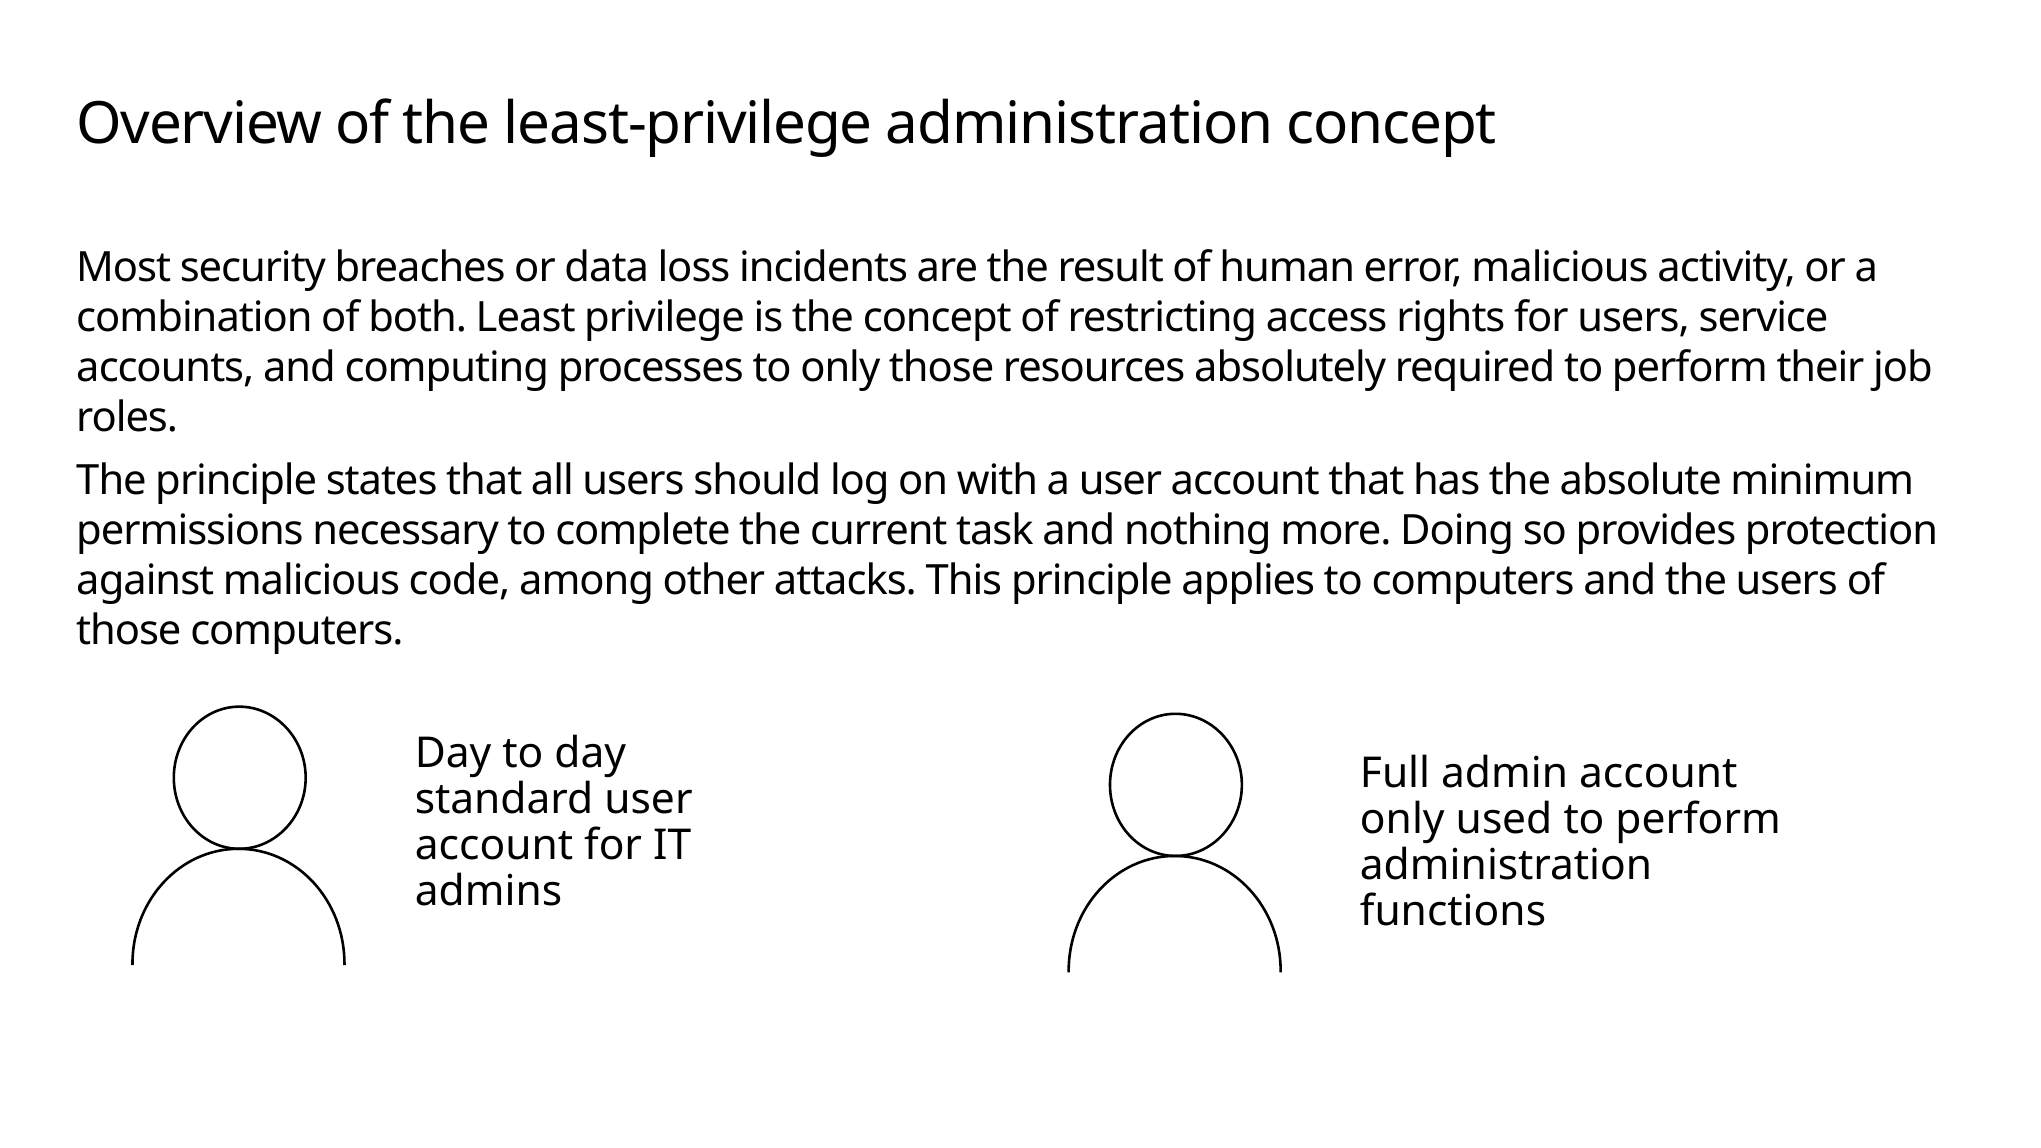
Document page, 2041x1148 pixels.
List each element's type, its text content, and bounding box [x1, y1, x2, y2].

text_box [132, 706, 345, 964]
text_box Day to day standard user account for IT admins [384, 706, 775, 939]
list Most security breaches or data loss incidents are the result of human error, malicious activity, or a combination of both. Least privilege is the concept of restricting access rights for users, service accounts, and computing processes to only those resources absolutely required to perform their job roles. The principle states that all users should log on with a user account that has the absolute minimum permissions necessary to complete the current task and nothing more. Doing so provides protection against malicious code, among other attacks. This principle applies to computers and the users of those computers. [76, 240, 1970, 1074]
text_box Full admin account only used to perform administration functions [1329, 726, 1843, 960]
title Overview of the least-privilege administration concept [76, 93, 1968, 161]
text_box [1068, 713, 1281, 971]
